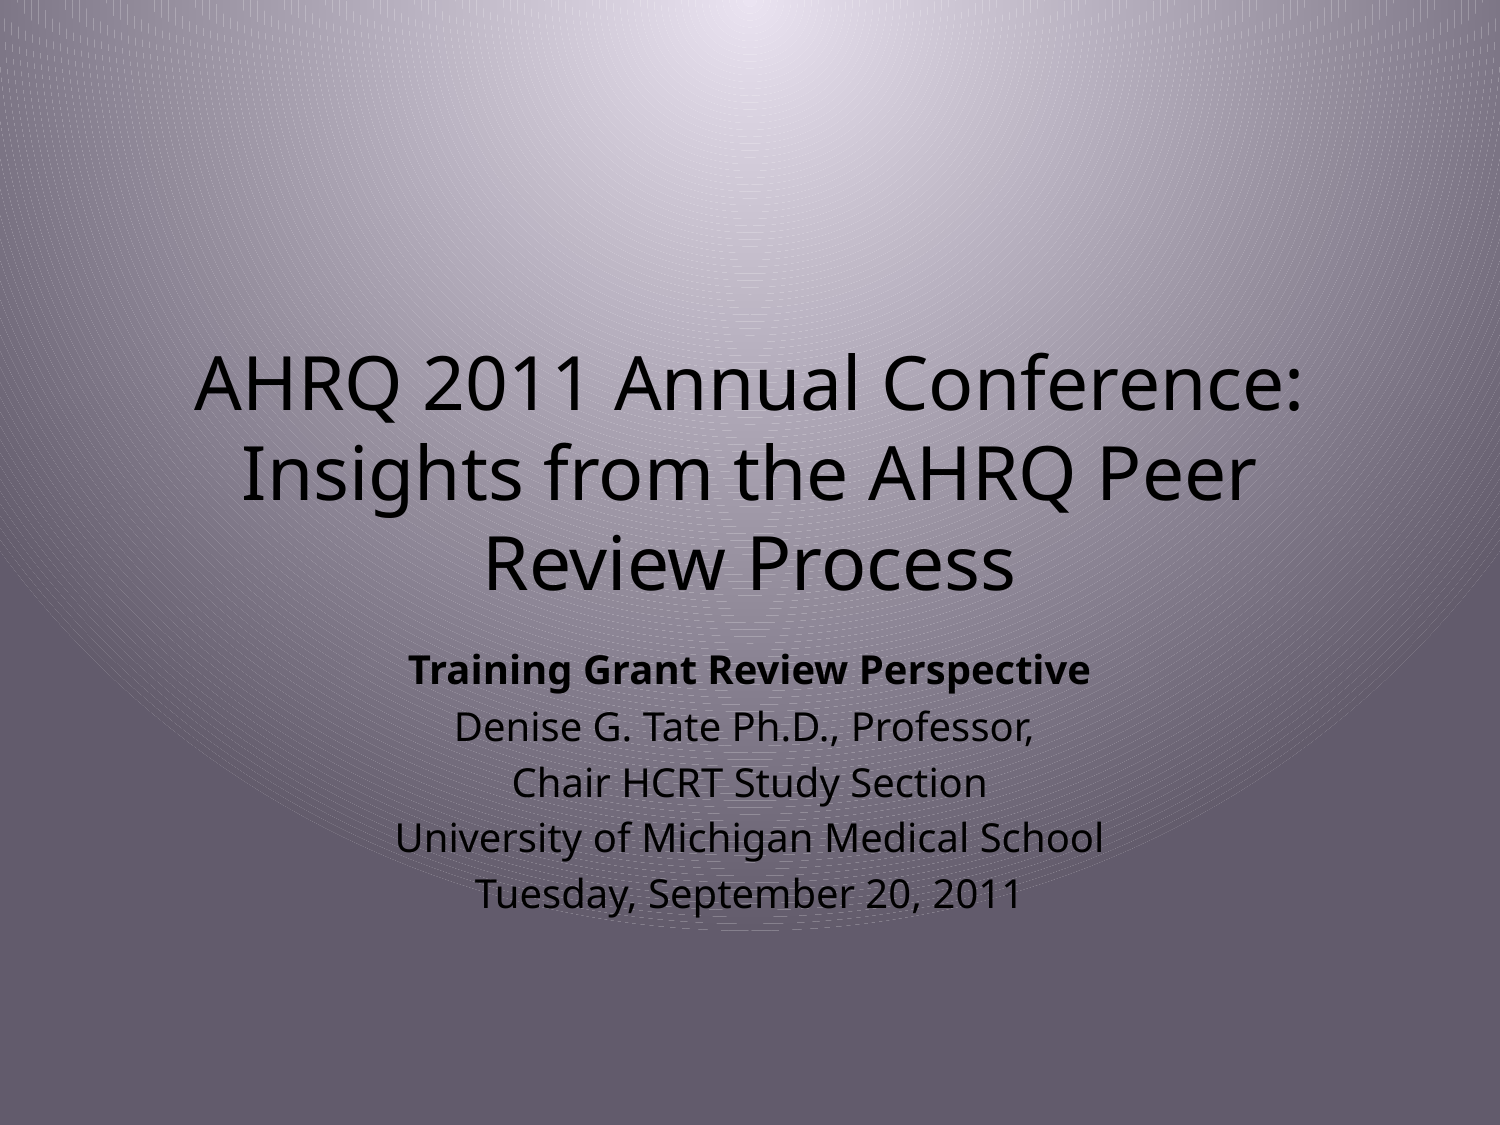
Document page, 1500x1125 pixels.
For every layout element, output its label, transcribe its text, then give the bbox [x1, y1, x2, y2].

subtitle Training Grant Review Perspective Denise G. Tate Ph.D., Professor, Chair HCRT Study Section University of Michigan Medical School Tuesday, September 20, 2011 [225, 637, 1275, 925]
title AHRQ 2011 Annual Conference: Insights from the AHRQ Peer Review Process [112, 349, 1388, 591]
